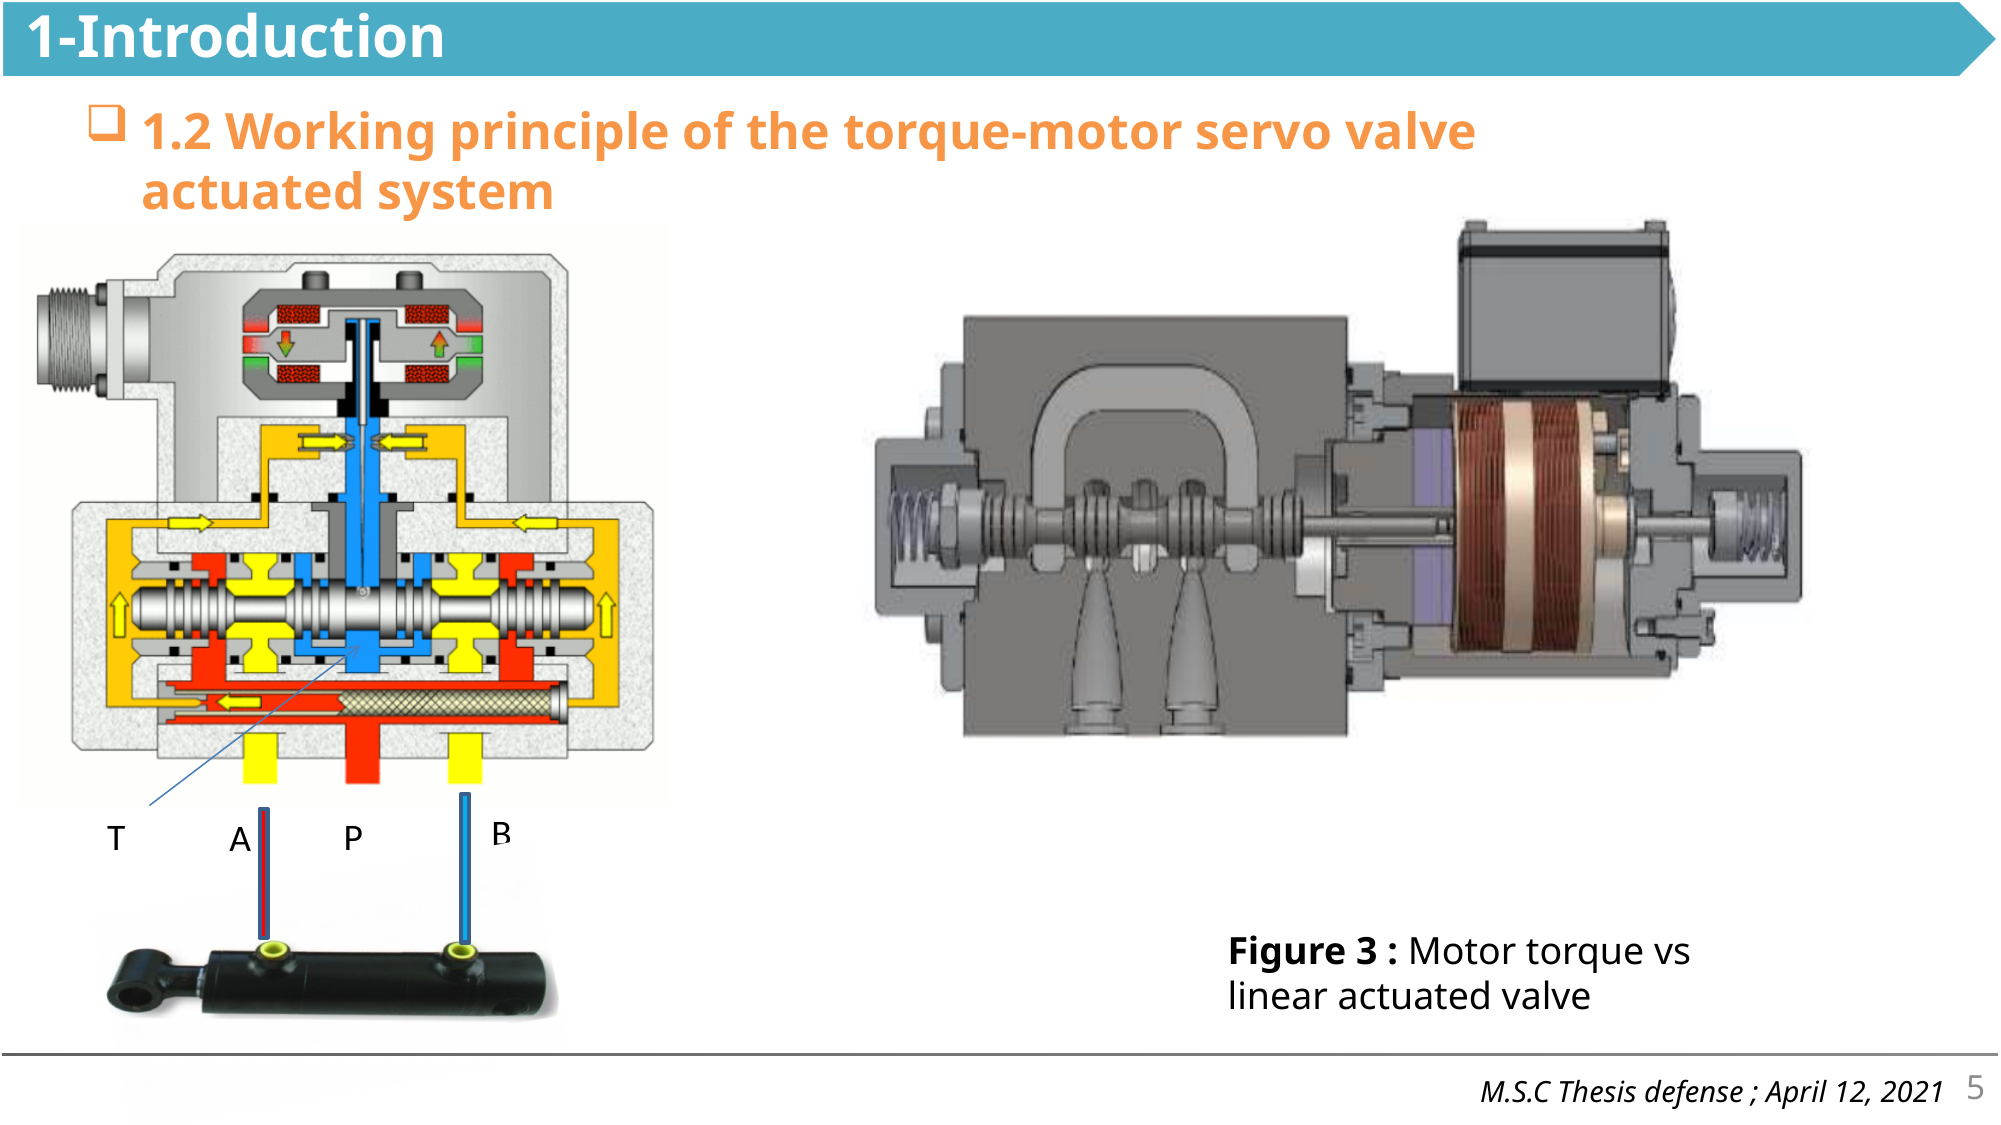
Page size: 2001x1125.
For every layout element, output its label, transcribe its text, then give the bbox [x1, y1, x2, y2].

text_box Figure 3 : Motor torque vs linear actuated valve [1212, 919, 1775, 1025]
text_box P [328, 816, 392, 873]
slide_number 5 [1394, 1061, 2000, 1119]
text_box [149, 644, 361, 806]
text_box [0, 0, 2000, 79]
text_box M.S.C Thesis defense ; April 12, 2021 [1425, 1066, 2000, 1116]
text_box A [270, 816, 278, 874]
picture [93, 839, 568, 1125]
text_box [558, 1049, 2000, 1061]
text_box [459, 816, 471, 875]
text_box [0, 1049, 102, 1061]
text_box B [476, 816, 540, 869]
picture [844, 198, 1826, 814]
text_box [258, 816, 270, 875]
text_box A [214, 816, 258, 874]
text_box 1.2 Working principle of the torque-motor servo valve actuated system [70, 91, 1678, 287]
picture [19, 224, 669, 808]
text_box T [92, 816, 156, 873]
